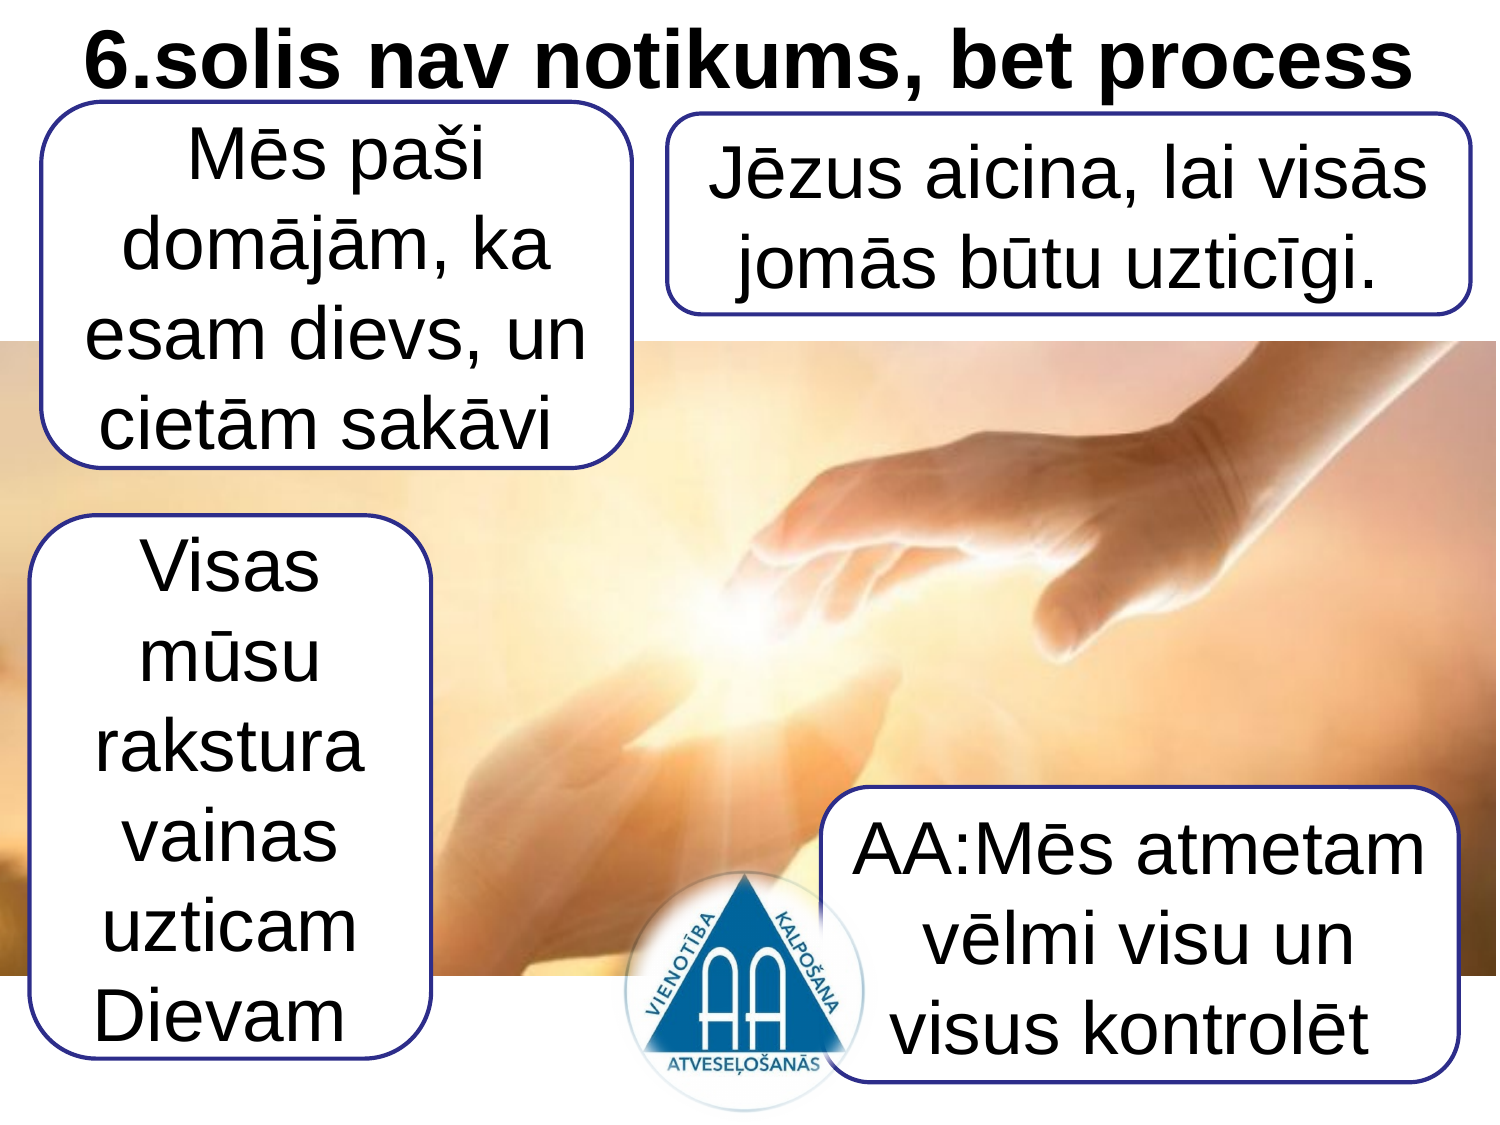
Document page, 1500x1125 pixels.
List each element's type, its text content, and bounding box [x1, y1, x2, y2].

text_box Jēzus aicina, lai visās jomās būtu uzticīgi. [665, 111, 1473, 317]
title 6.solis nav notikums, bet process [0, 0, 1500, 109]
text_box AA:Mēs atmetam vēlmi visu un visus kontrolēt [886, 983, 1461, 1085]
text_box Mēs paši domājām, ka esam dievs, un cietām sakāvi [39, 99, 634, 340]
text_box Visas mūsu rakstura vainas uzticam Dievam [27, 983, 434, 1061]
picture [0, 341, 1496, 1125]
